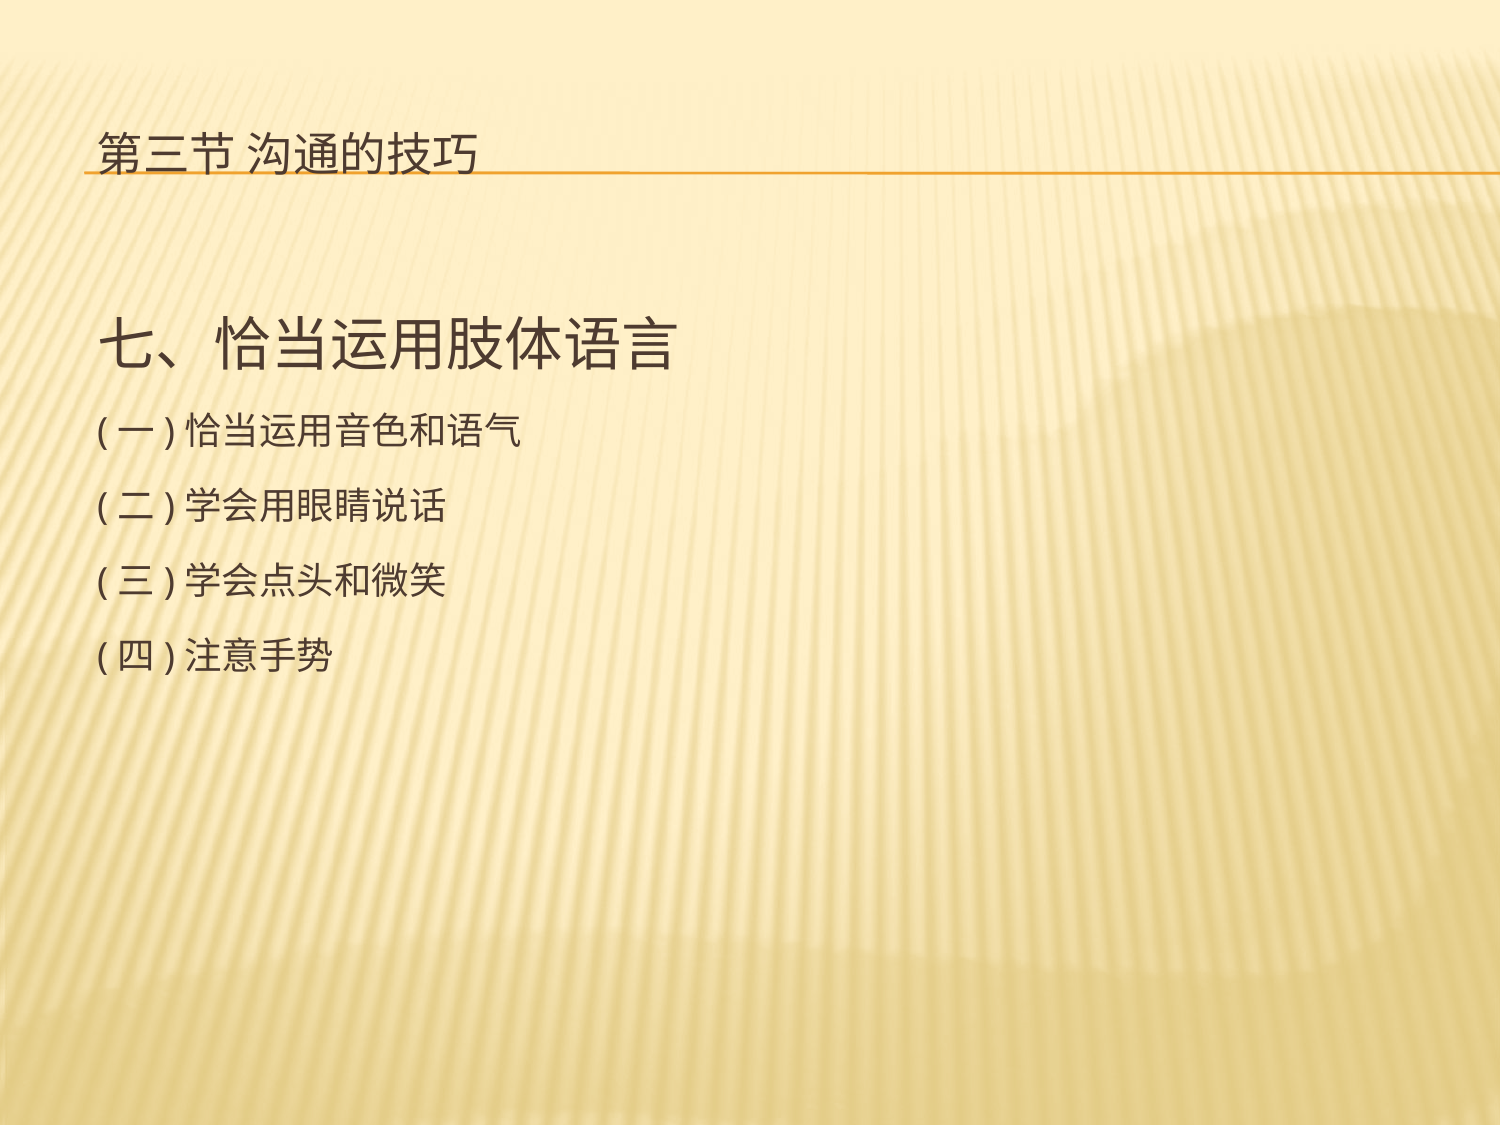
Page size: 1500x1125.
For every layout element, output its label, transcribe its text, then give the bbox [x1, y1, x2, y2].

title 第三节 沟通的技巧 [82, 117, 1432, 245]
list 七、恰当运用肢体语言 (一)恰当运用音色和语气 (二)学会用眼睛说话 (三)学会点头和微笑 (四)注意手势 [81, 264, 1433, 1060]
